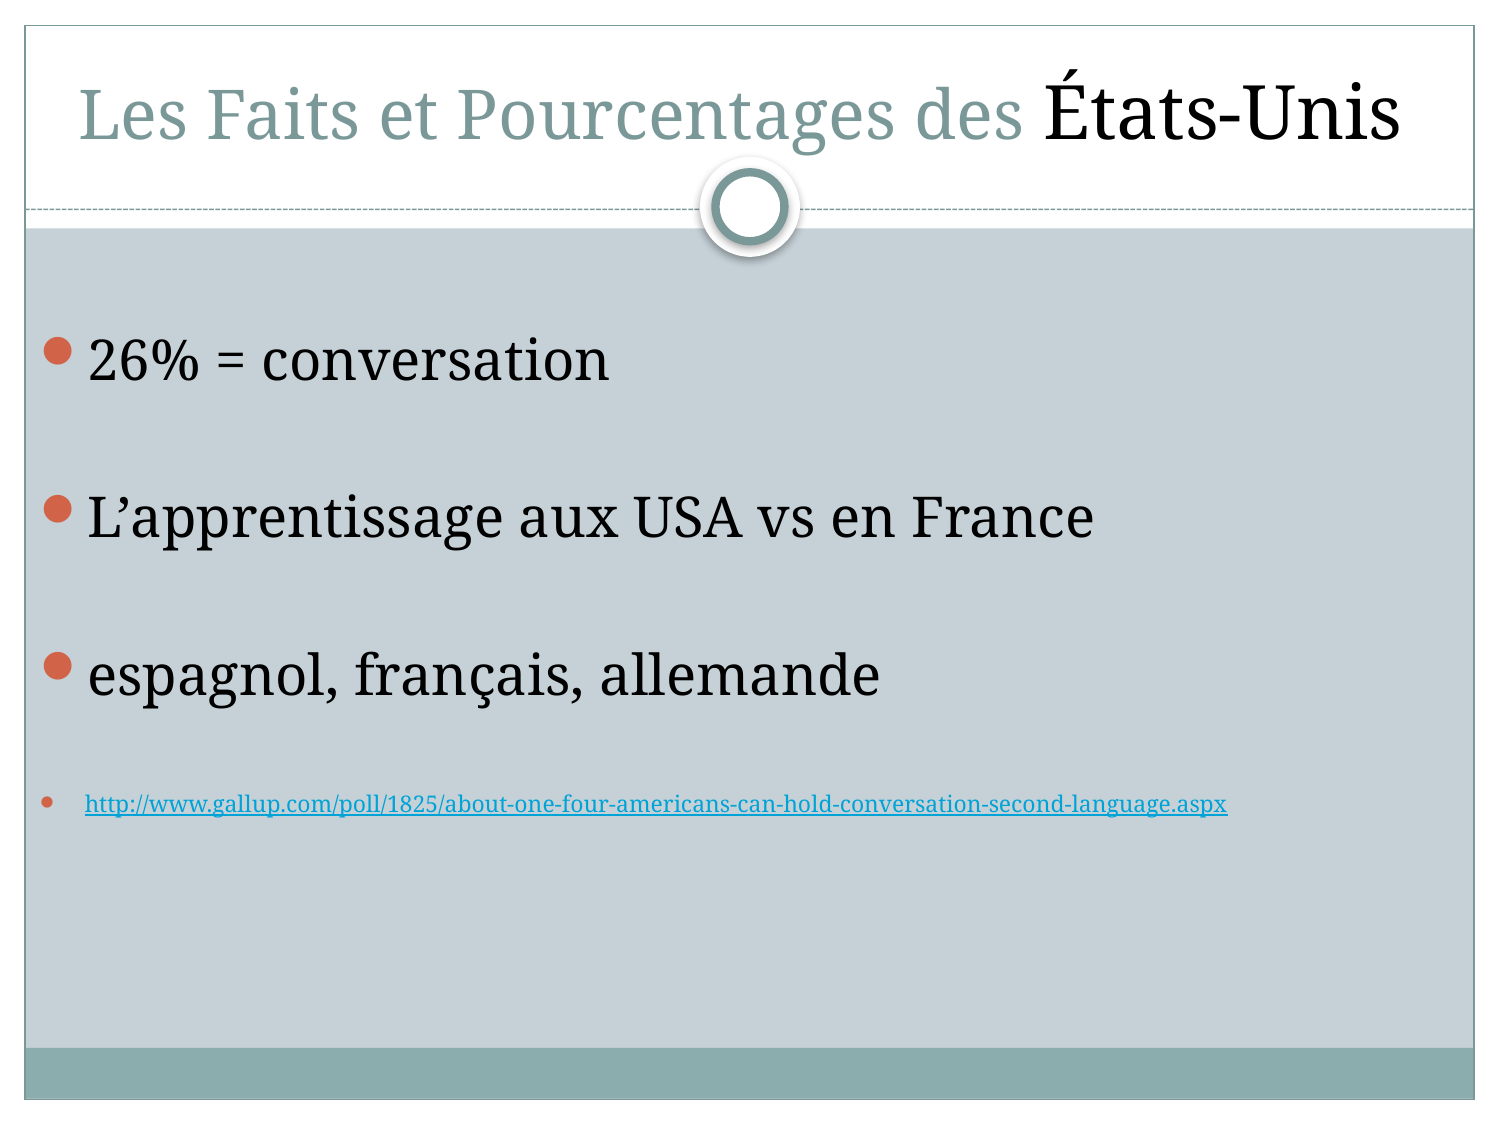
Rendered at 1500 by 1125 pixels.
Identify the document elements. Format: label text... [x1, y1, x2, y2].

text_box 26% = conversation L’apprentissage aux USA vs en France espagnol, français, allemande http://www.gallup.com/poll/1825/about-one-four-americans-can-hold-conversation-second-language.aspx [24, 237, 1475, 1000]
title Les Faits et Pourcentages des États-Unis [49, 37, 1450, 162]
